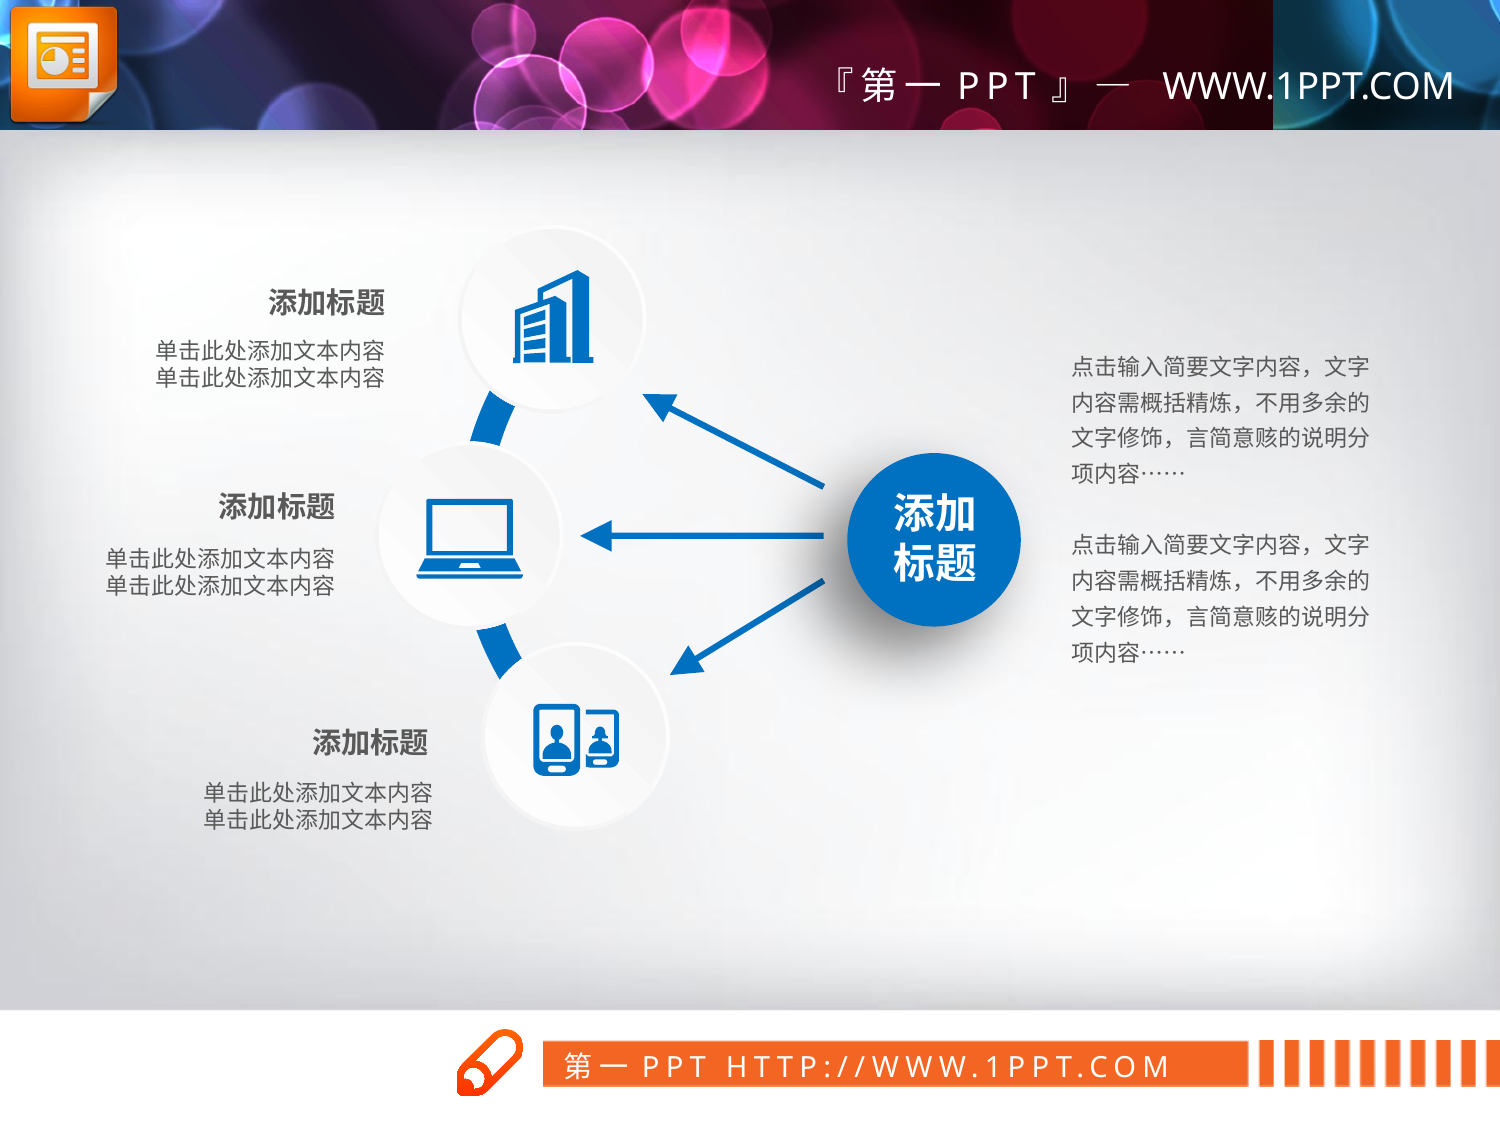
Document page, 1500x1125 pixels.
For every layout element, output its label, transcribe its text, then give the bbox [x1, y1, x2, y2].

text_box [866, 453, 1003, 486]
text_box 添加标题 [241, 283, 412, 320]
text_box [651, 394, 806, 478]
text_box [580, 525, 774, 547]
text_box 添加 标题 [849, 486, 1021, 587]
text_box 单击此处添加文本内容 单击此处添加文本内容 [189, 778, 448, 834]
picture [543, 1040, 1500, 1087]
text_box 添加标题 [275, 724, 467, 760]
text_box 单击此处添加文本内容 单击此处添加文本内容 [137, 336, 404, 392]
text_box [675, 609, 777, 675]
text_box 点击输入简要文字内容，文字内容需概括精炼，不用多余的文字修饰，言简意赅的说明分项内容…… 点击输入简要文字内容，文字内容需概括精炼，不用多余的文字修饰，言简意赅的说明分项内容…… [1057, 337, 1388, 673]
text_box 添加标题 [167, 488, 369, 524]
text_box 单击此处添加文本内容 单击此处添加文本内容 [100, 544, 341, 600]
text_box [457, 224, 647, 414]
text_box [374, 440, 564, 631]
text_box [480, 641, 670, 831]
text_box [470, 422, 509, 439]
text_box [861, 587, 1007, 627]
picture [0, 0, 1500, 1012]
